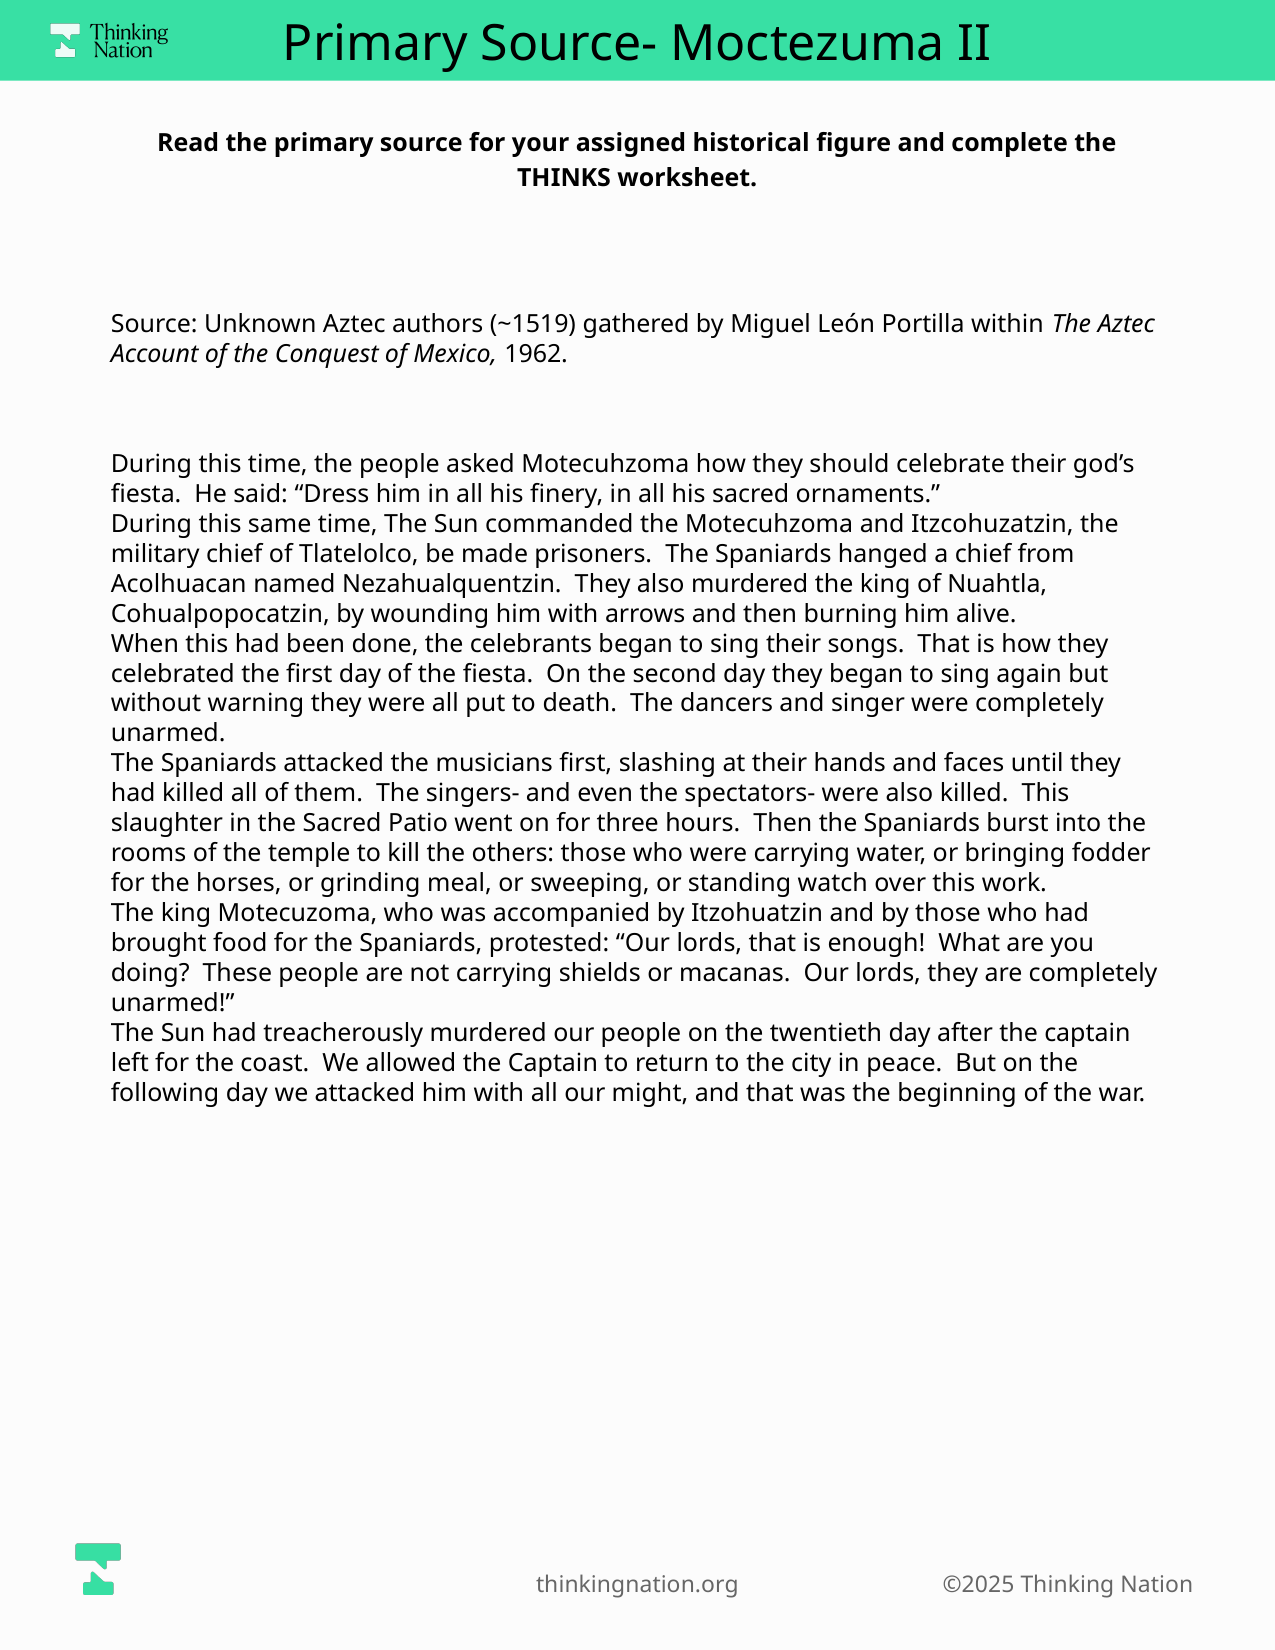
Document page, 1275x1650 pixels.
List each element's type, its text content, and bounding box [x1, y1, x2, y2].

text_box Source: Unknown Aztec authors (~1519) gathered by Miguel León Portilla within The Aztec Account of the Conquest of Mexico, 1962. During this time, the people asked Motecuhzoma how they should celebrate their god’s fiesta. He said: “Dress him in all his finery, in all his sacred ornaments.” During this same time, The Sun commanded the Motecuhzoma and Itzcohuzatzin, the military chief of Tlatelolco, be made prisoners. The Spaniards hanged a chief from Acolhuacan named Nezahualquentzin. They also murdered the king of Nuahtla, Cohualpopocatzin, by wounding him with arrows and then burning him alive. When this had been done, the celebrants began to sing their songs. That is how they celebrated the first day of the fiesta. On the second day they began to sing again but without warning they were all put to death. The dancers and singer were completely unarmed. The Spaniards attacked the musicians first, slashing at their hands and faces until they had killed all of them. The singers- and even the spectators- were also killed. This slaughter in the Sacred Patio went on for three hours. Then the Spaniards burst into the rooms of the temple to kill the others: those who were carrying water, or bringing fodder for the horses, or grinding meal, or sweeping, or standing watch over this work. The king Motecuzoma, who was accompanied by Itzohuatzin and by those who had brought food for the Spaniards, protested: “Our lords, that is enough! What are you doing? These people are not carrying shields or macanas. Our lords, they are completely unarmed!” The Sun had treacherously murdered our people on the twentieth day after the captain left for the coast. We allowed the Captain to return to the city in peace. But on the following day we attacked him with all our might, and that was the beginning of the war. [95, 292, 1179, 1257]
text_box Read the primary source for your assigned historical figure and complete the THINKS worksheet. [97, 107, 1178, 292]
text_box Primary Source- Moctezuma II [0, 0, 1275, 81]
text_box thinkingnation.org [486, 1553, 789, 1605]
picture [62, 1533, 134, 1605]
text_box ©2025 Thinking Nation [907, 1553, 1210, 1605]
picture [36, 12, 172, 69]
